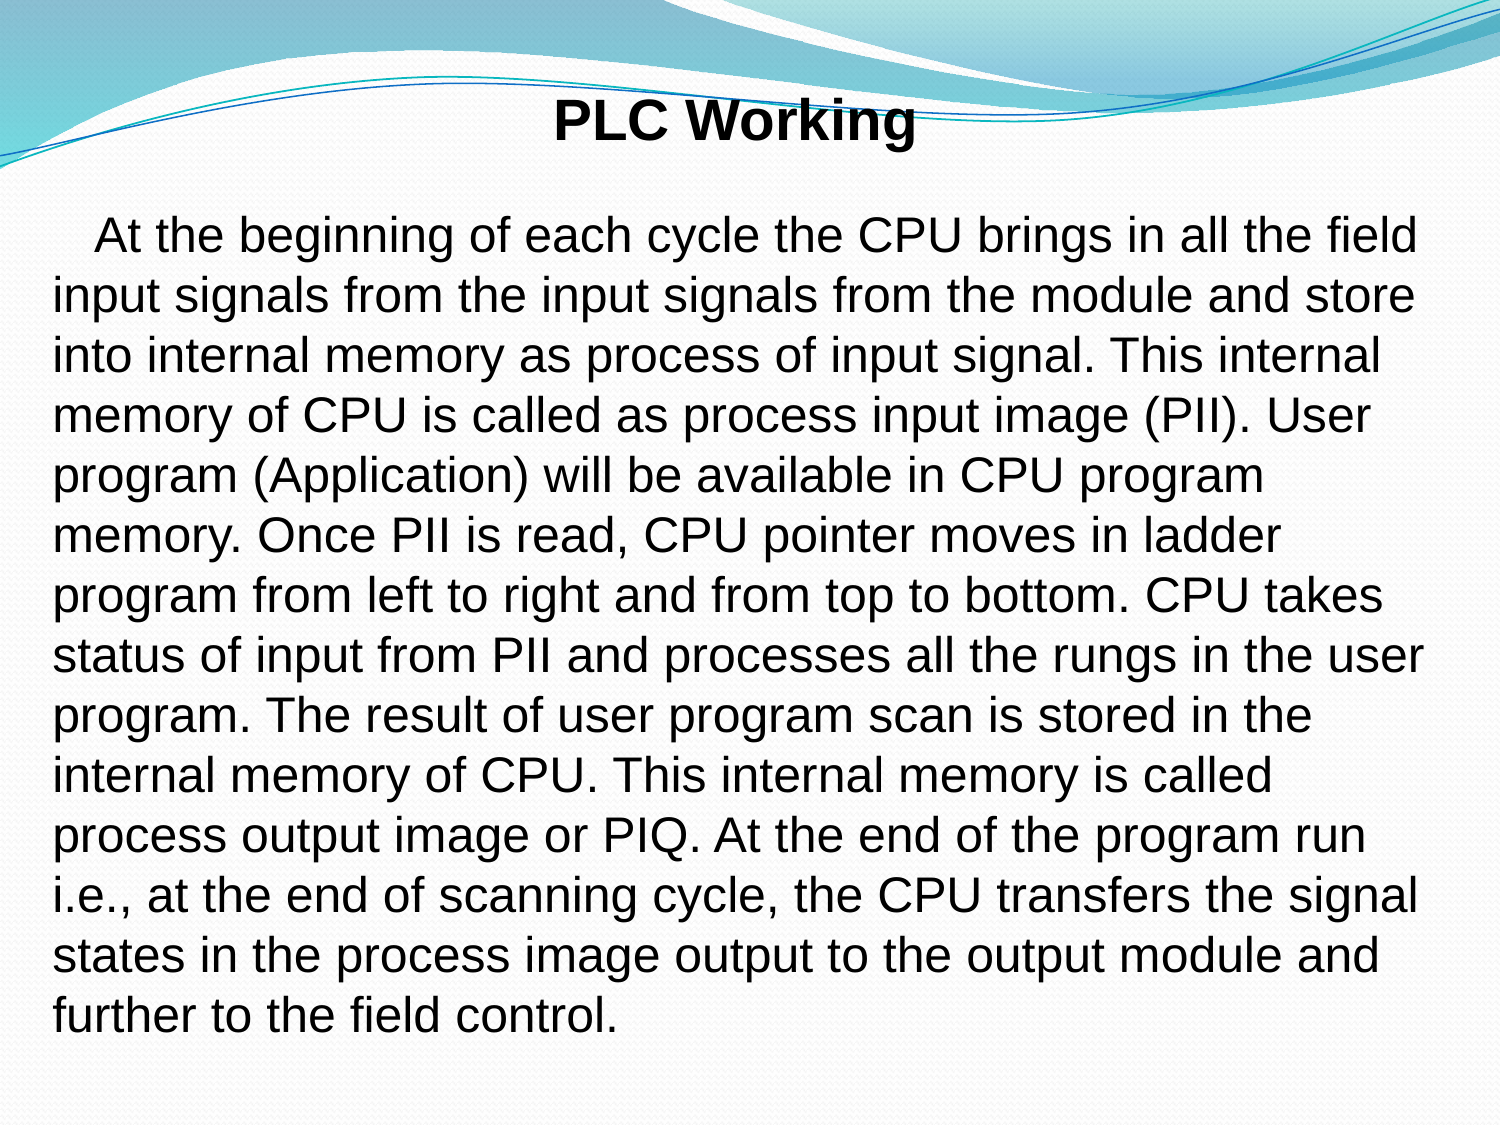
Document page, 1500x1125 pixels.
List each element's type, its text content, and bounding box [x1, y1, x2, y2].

text_box PLC Working At the beginning of each cycle the CPU brings in all the field input signals from the input signals from the module and store into internal memory as process of input signal. This internal memory of CPU is called as process input image (PII). User program (Application) will be available in CPU program memory. Once PII is read, CPU pointer moves in ladder program from left to right and from top to bottom. CPU takes status of input from PII and processes all the rungs in the user program. The result of user program scan is stored in the internal memory of CPU. This internal memory is called process output image or PIQ. At the end of the program run i.e., at the end of scanning cycle, the CPU transfers the signal states in the process image output to the output module and further to the field control. [37, 74, 1450, 1050]
